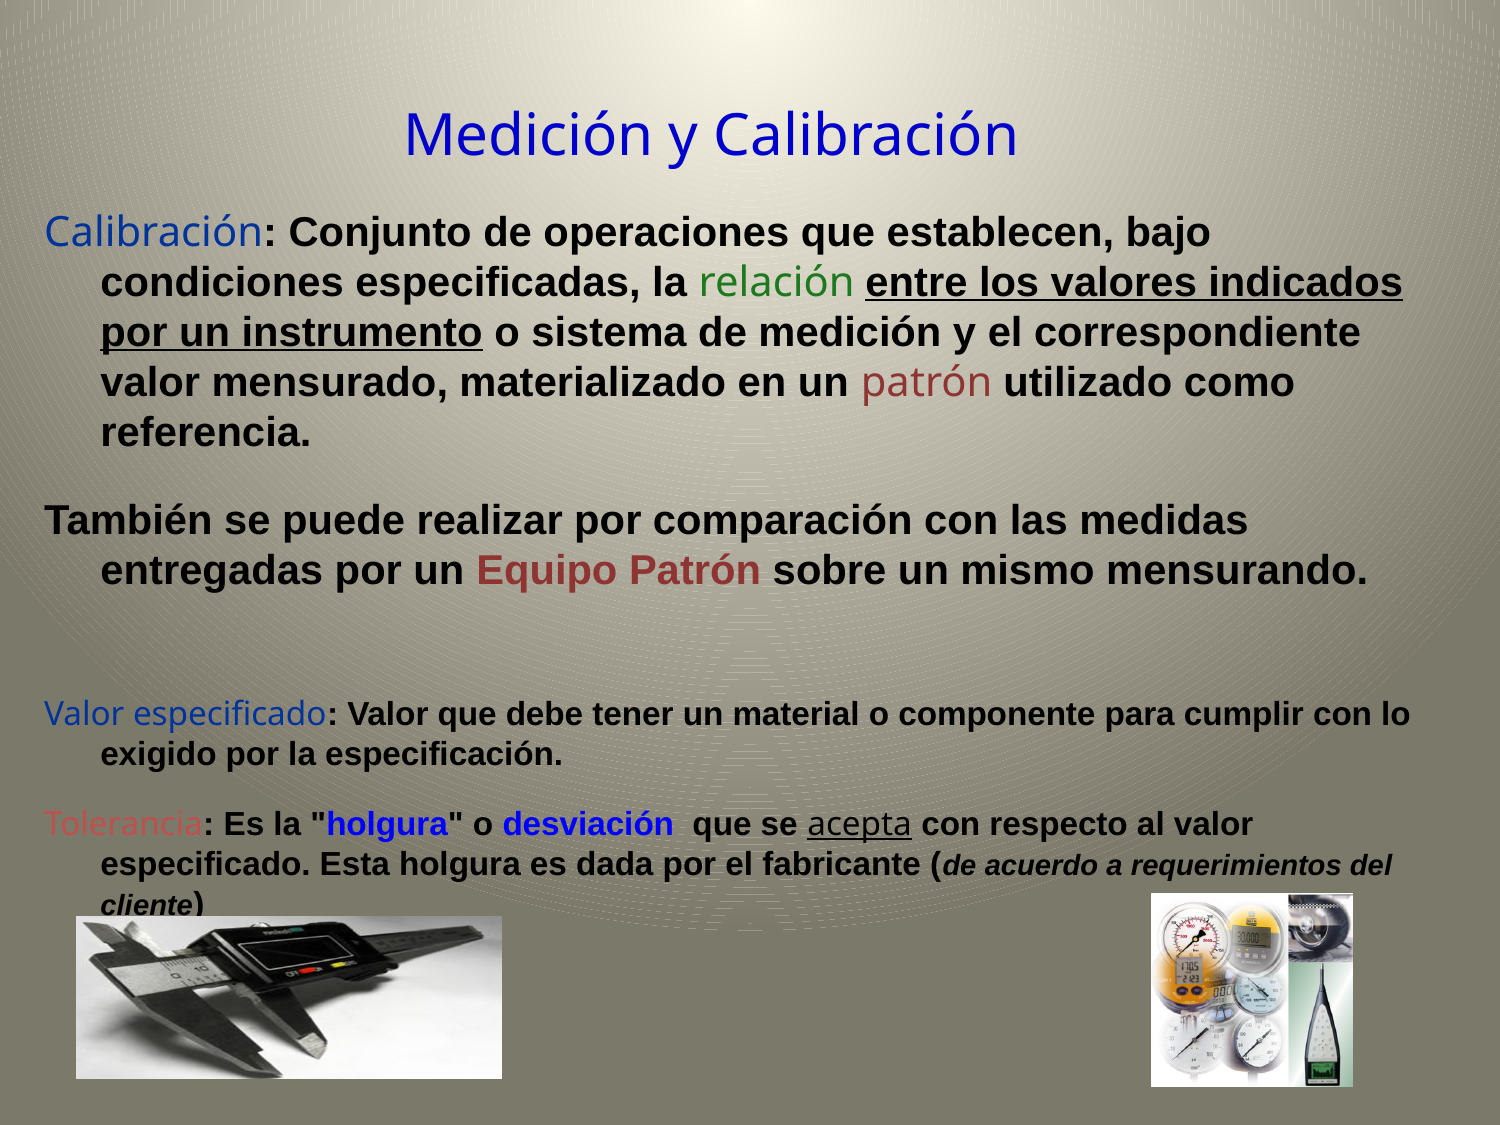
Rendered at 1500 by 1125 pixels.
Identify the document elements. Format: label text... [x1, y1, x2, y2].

picture [76, 916, 503, 1079]
picture [1151, 893, 1353, 1087]
text_box Medición y Calibración Calibración: Conjunto de operaciones que establecen, bajo condiciones especificadas, la relación entre los valores indicados por un instrumento o sistema de medición y el correspondiente valor mensurado, materializado en un patrón utilizado como referencia. También se puede realizar por comparación con las medidas entregadas por un Equipo Patrón sobre un mismo mensurando. Valor especificado: Valor que debe tener un material o componente para cumplir con lo exigido por la especificación. Tolerancia: Es la "holgura" o desviación que se acepta con respecto al valor especificado. Esta holgura es dada por el fabricante (de acuerdo a requerimientos del cliente) [29, 89, 1471, 1059]
